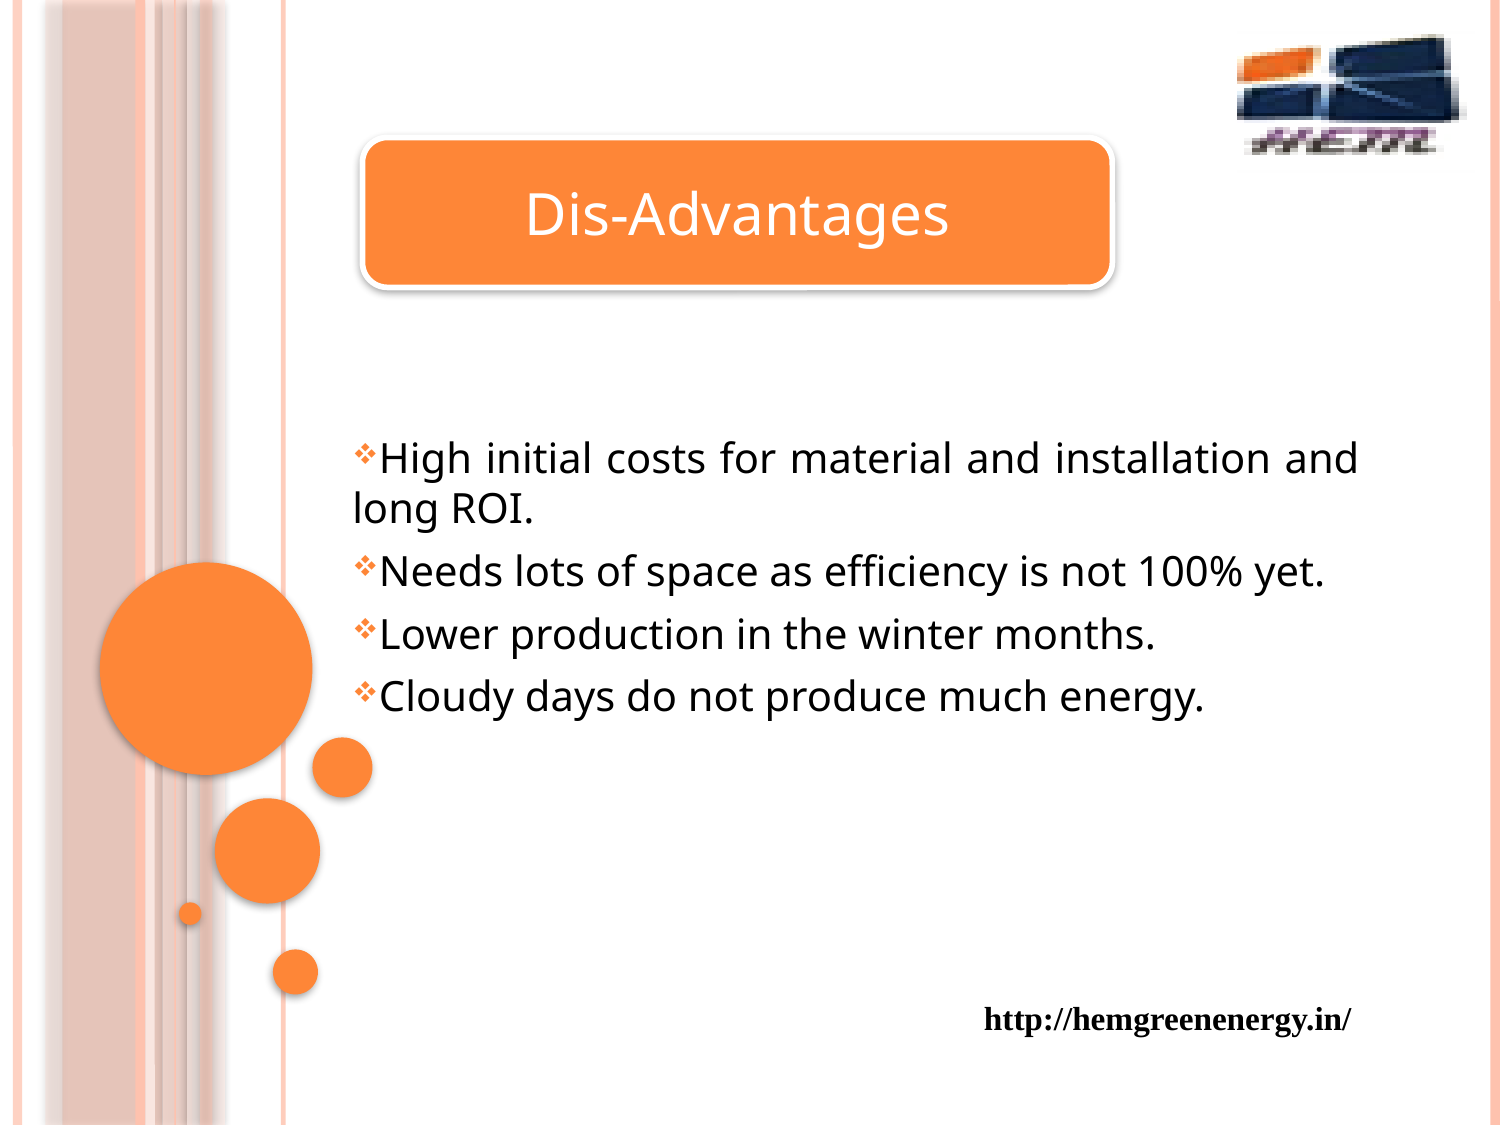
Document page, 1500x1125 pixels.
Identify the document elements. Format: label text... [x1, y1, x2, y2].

subtitle High initial costs for material and installation and long ROI. Needs lots of space as efficiency is not 100% yet. Lower production in the winter months. Cloudy days do not produce much energy. http://hemgreenenergy.in/ [337, 75, 1375, 1075]
text_box Dis-Advantages [359, 134, 1116, 291]
picture [1236, 24, 1476, 188]
